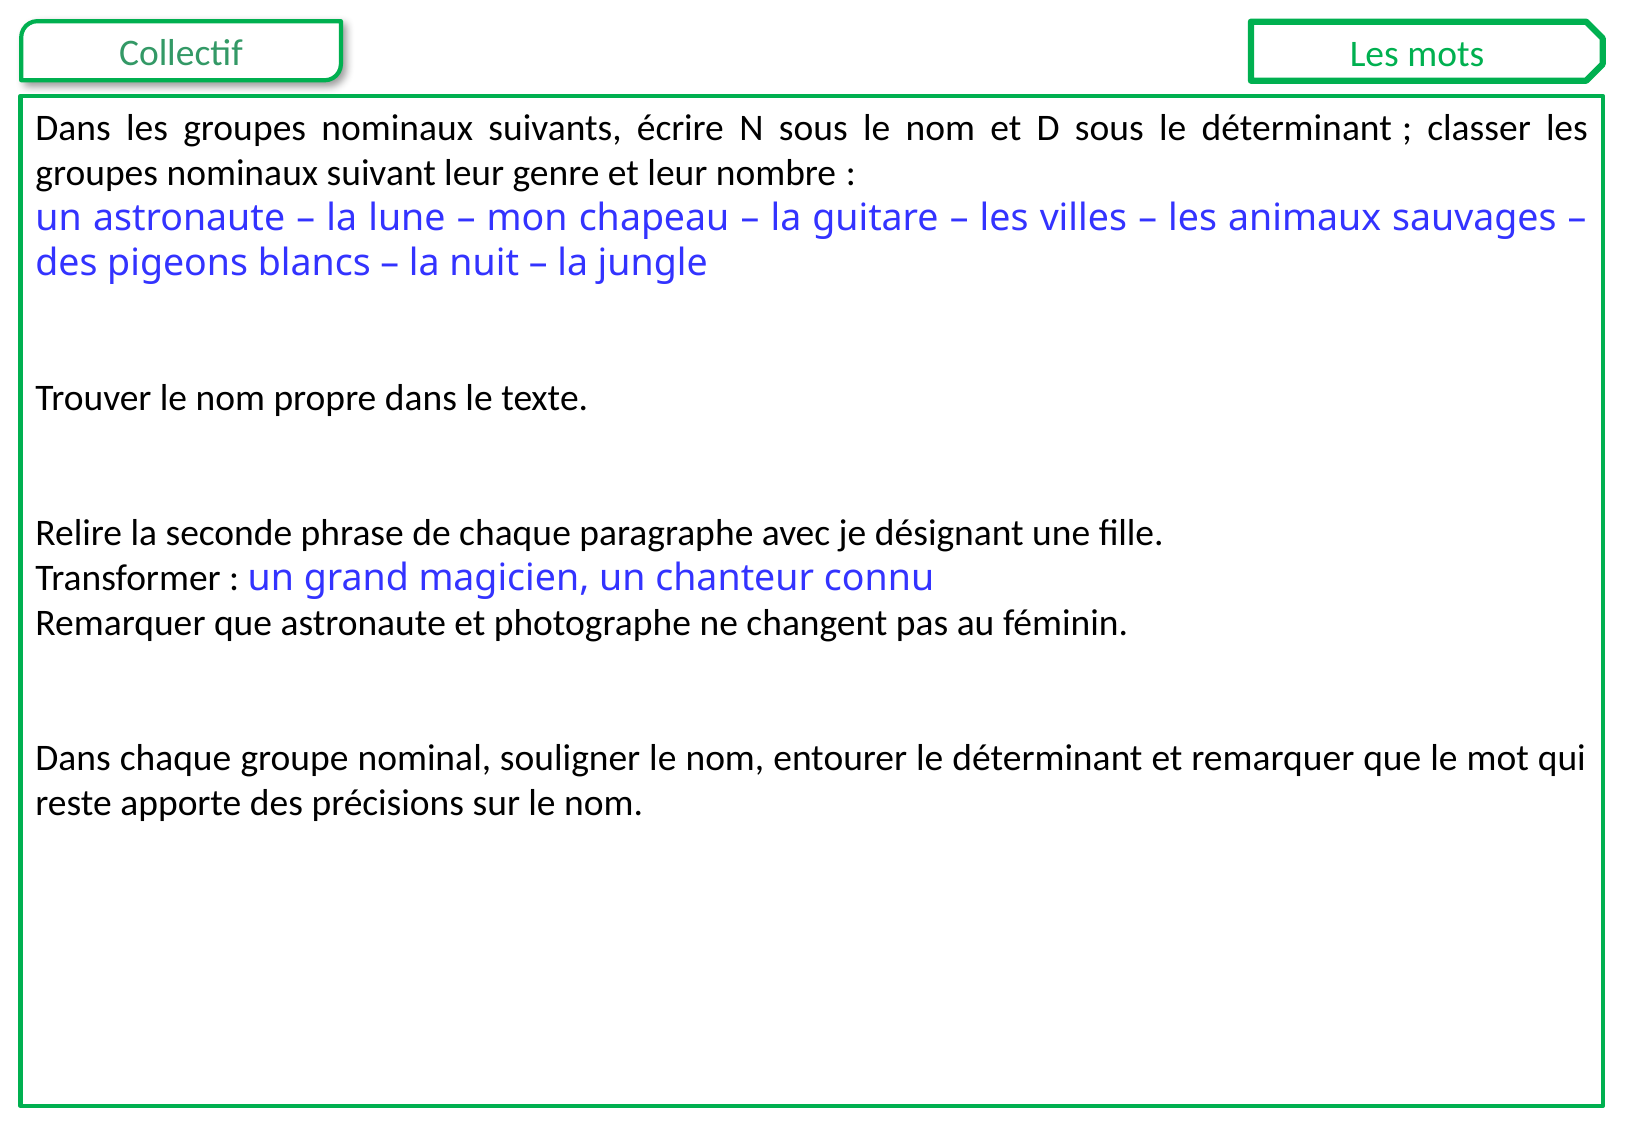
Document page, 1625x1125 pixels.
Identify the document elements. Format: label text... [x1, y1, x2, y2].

list Les mots [1250, 21, 1584, 81]
list Dans les groupes nominaux suivants, écrire N sous le nom et D sous le déterminant ; classer les groupes nominaux suivant leur genre et leur nombre : un astronaute – la lune – mon chapeau – la guitare – les villes – les animaux sauvages – des pigeons blancs – la nuit – la jungle Trouver le nom propre dans le texte. Relire la seconde phrase de chaque paragraphe avec je désignant une fille. Transformer : un grand magicien, un chanteur connu Remarquer que astronaute et photographe ne changent pas au féminin. Dans chaque groupe nominal, souligner le nom, entourer le déterminant et remarquer que le mot qui reste apporte des précisions sur le nom. [18, 94, 1605, 1108]
